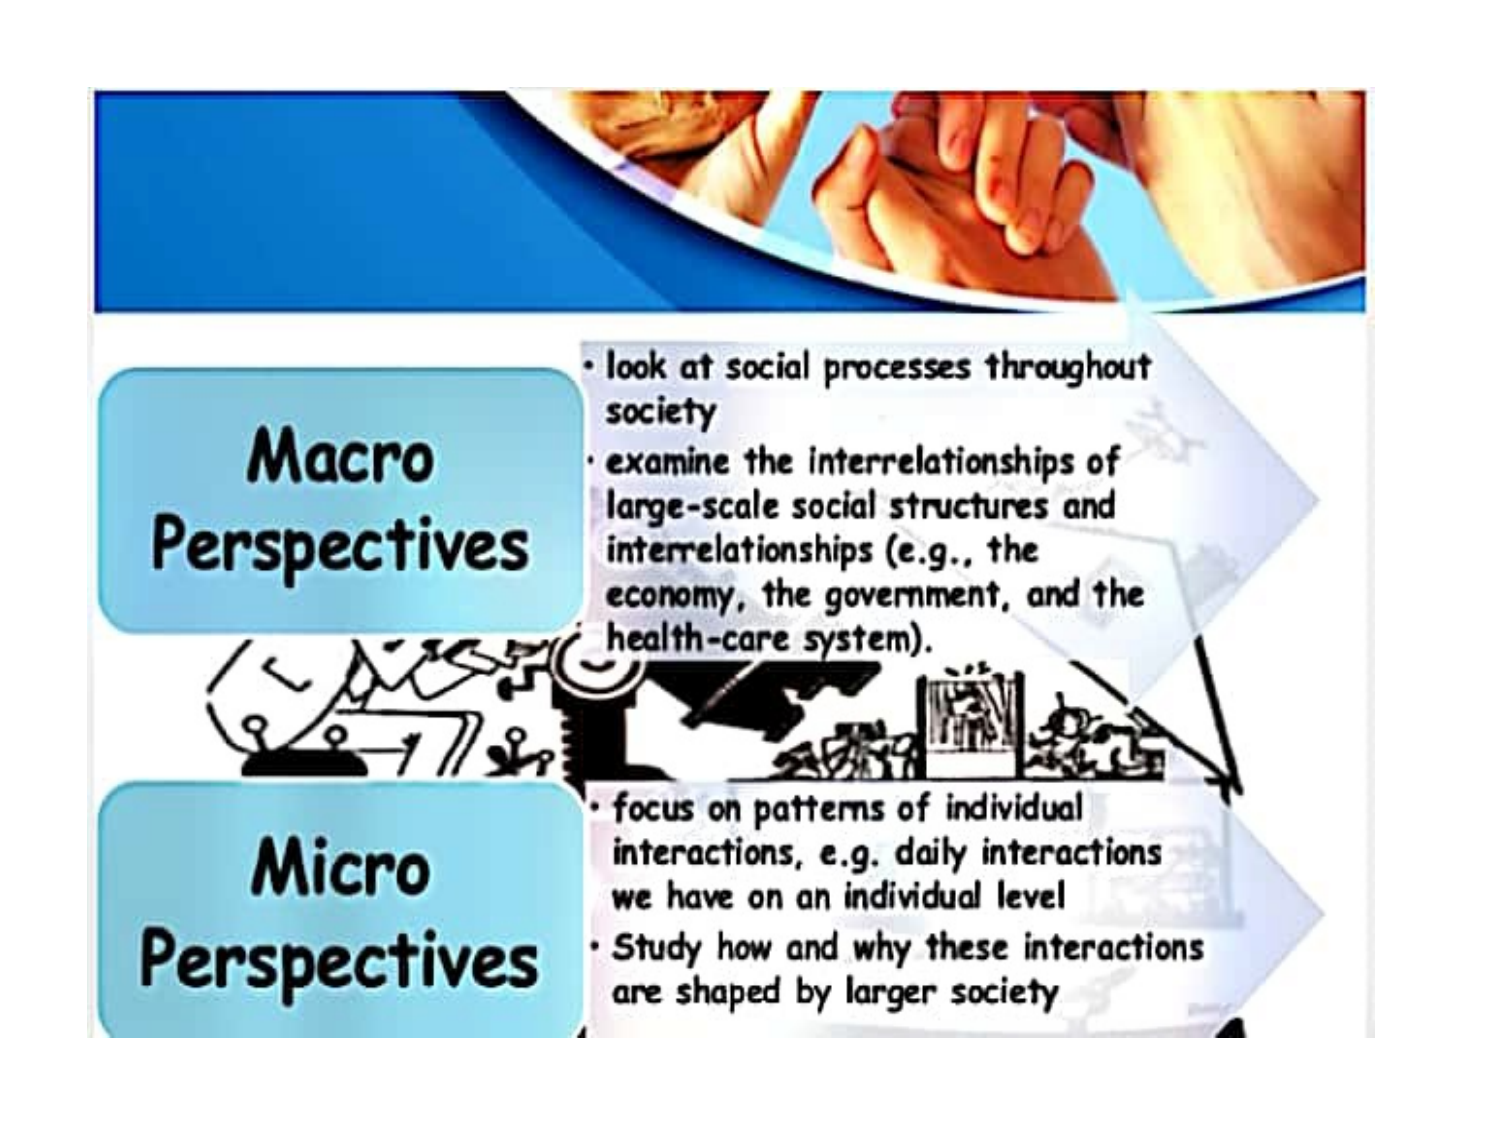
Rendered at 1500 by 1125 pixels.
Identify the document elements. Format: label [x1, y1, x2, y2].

picture [87, 87, 1376, 1038]
